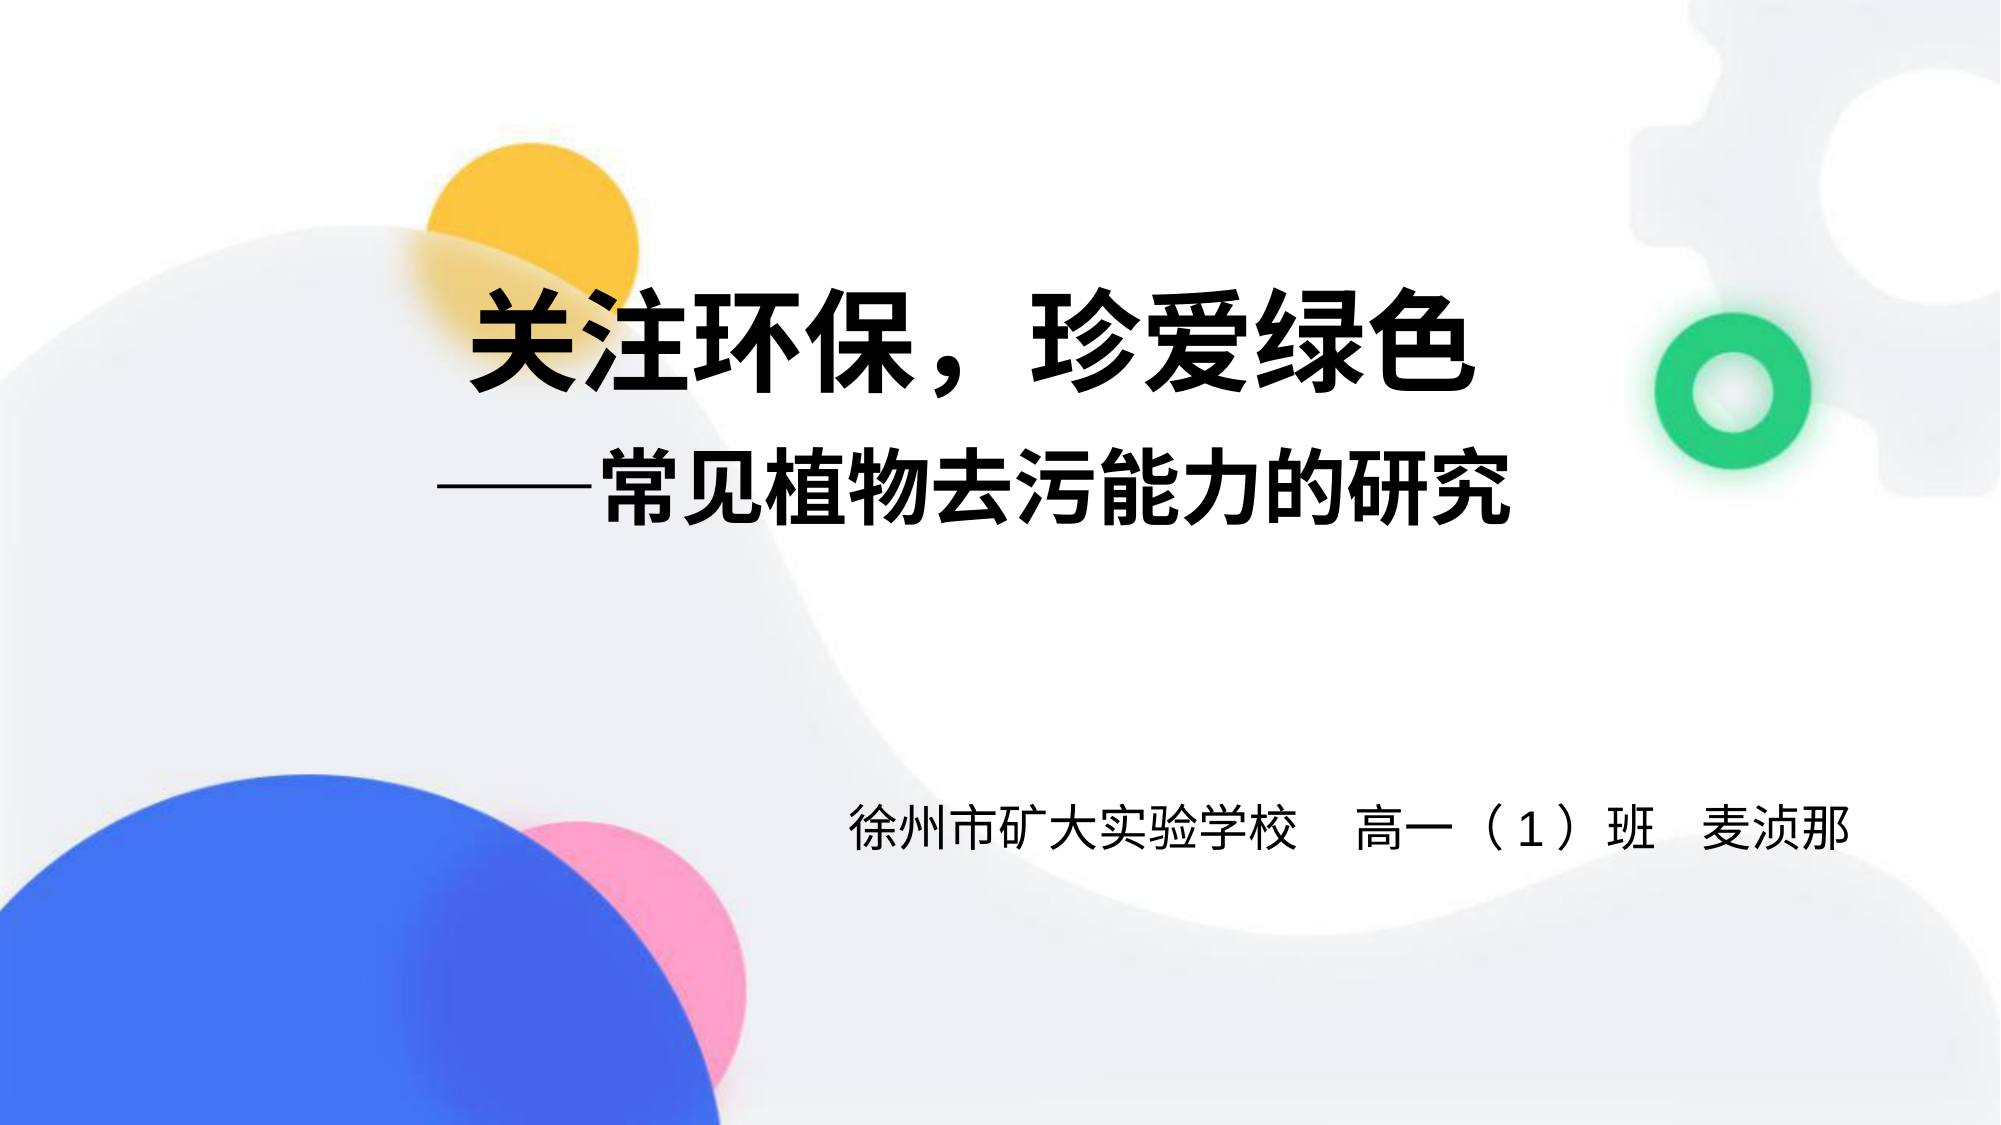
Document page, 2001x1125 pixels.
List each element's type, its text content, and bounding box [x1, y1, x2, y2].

title 关注环保，珍爱绿色 ——常见植物去污能力的研究 [131, 243, 1813, 569]
picture [0, 0, 2000, 1125]
text_box 徐州市矿大实验学校 高一（1）班 麦浈那 [810, 789, 1930, 870]
